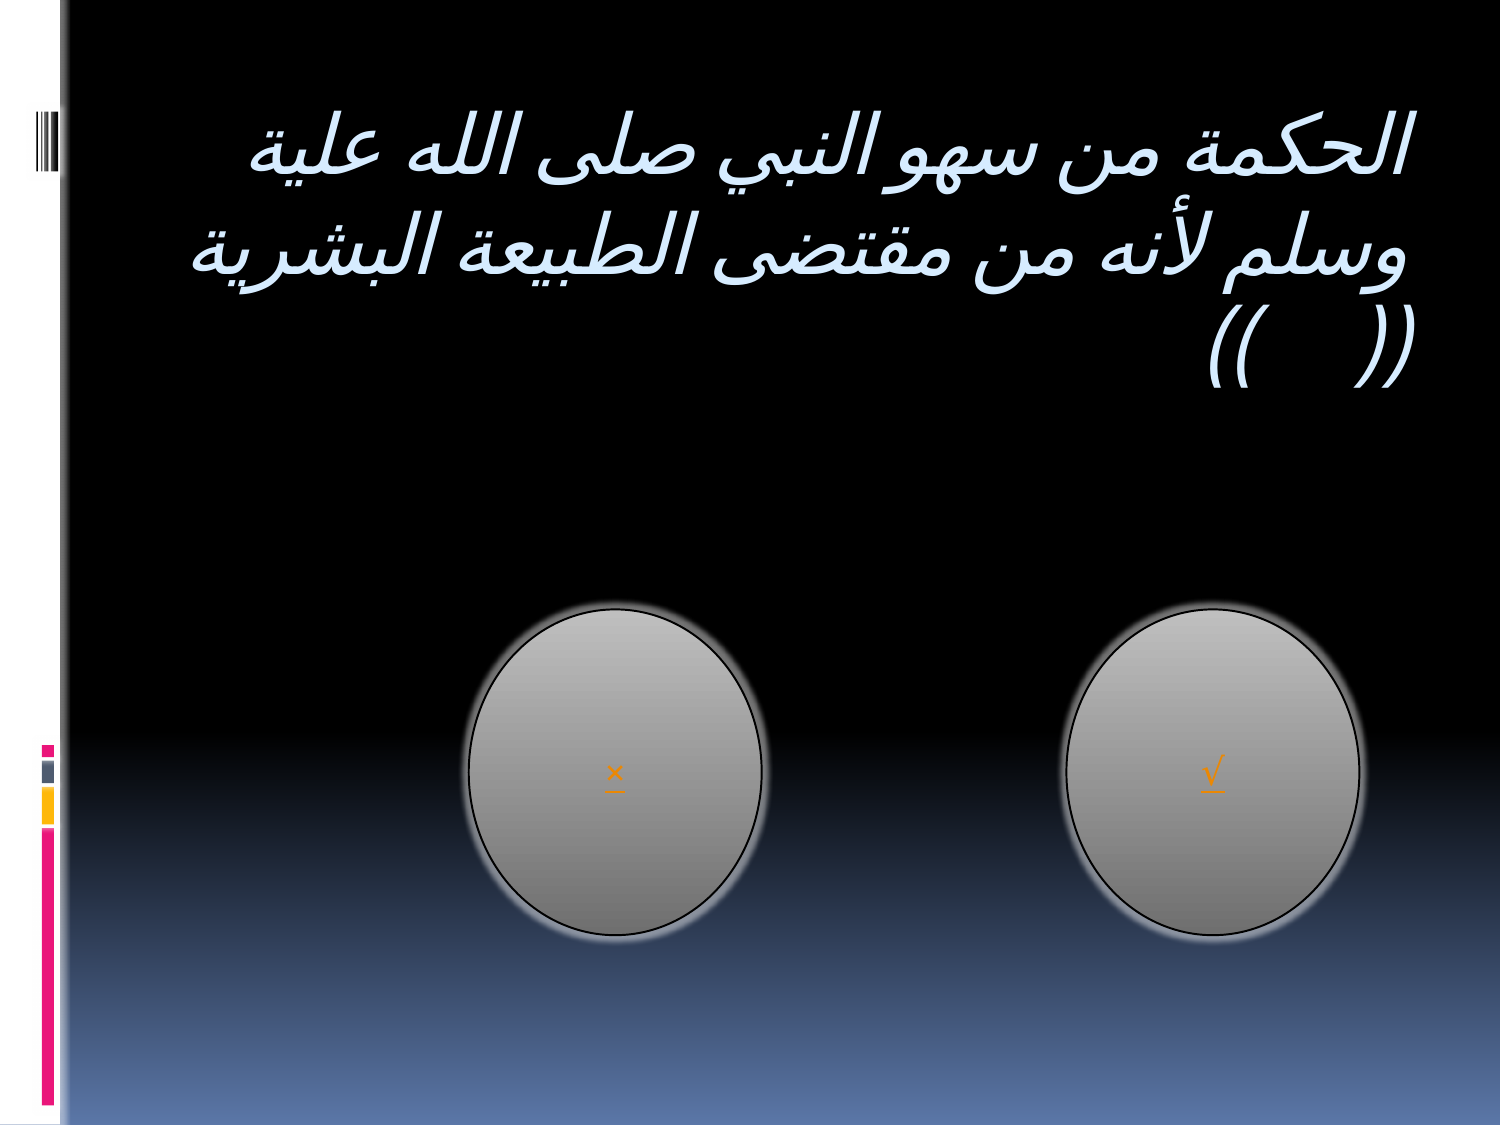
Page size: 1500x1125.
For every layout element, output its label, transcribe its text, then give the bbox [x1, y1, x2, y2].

title الحكمة من سهو النبي صلى الله علية وسلم لأنه من مقتضى الطبيعة البشرية (( )) [150, 83, 1425, 1055]
text_box √ [1065, 608, 1361, 937]
text_box × [467, 608, 763, 937]
